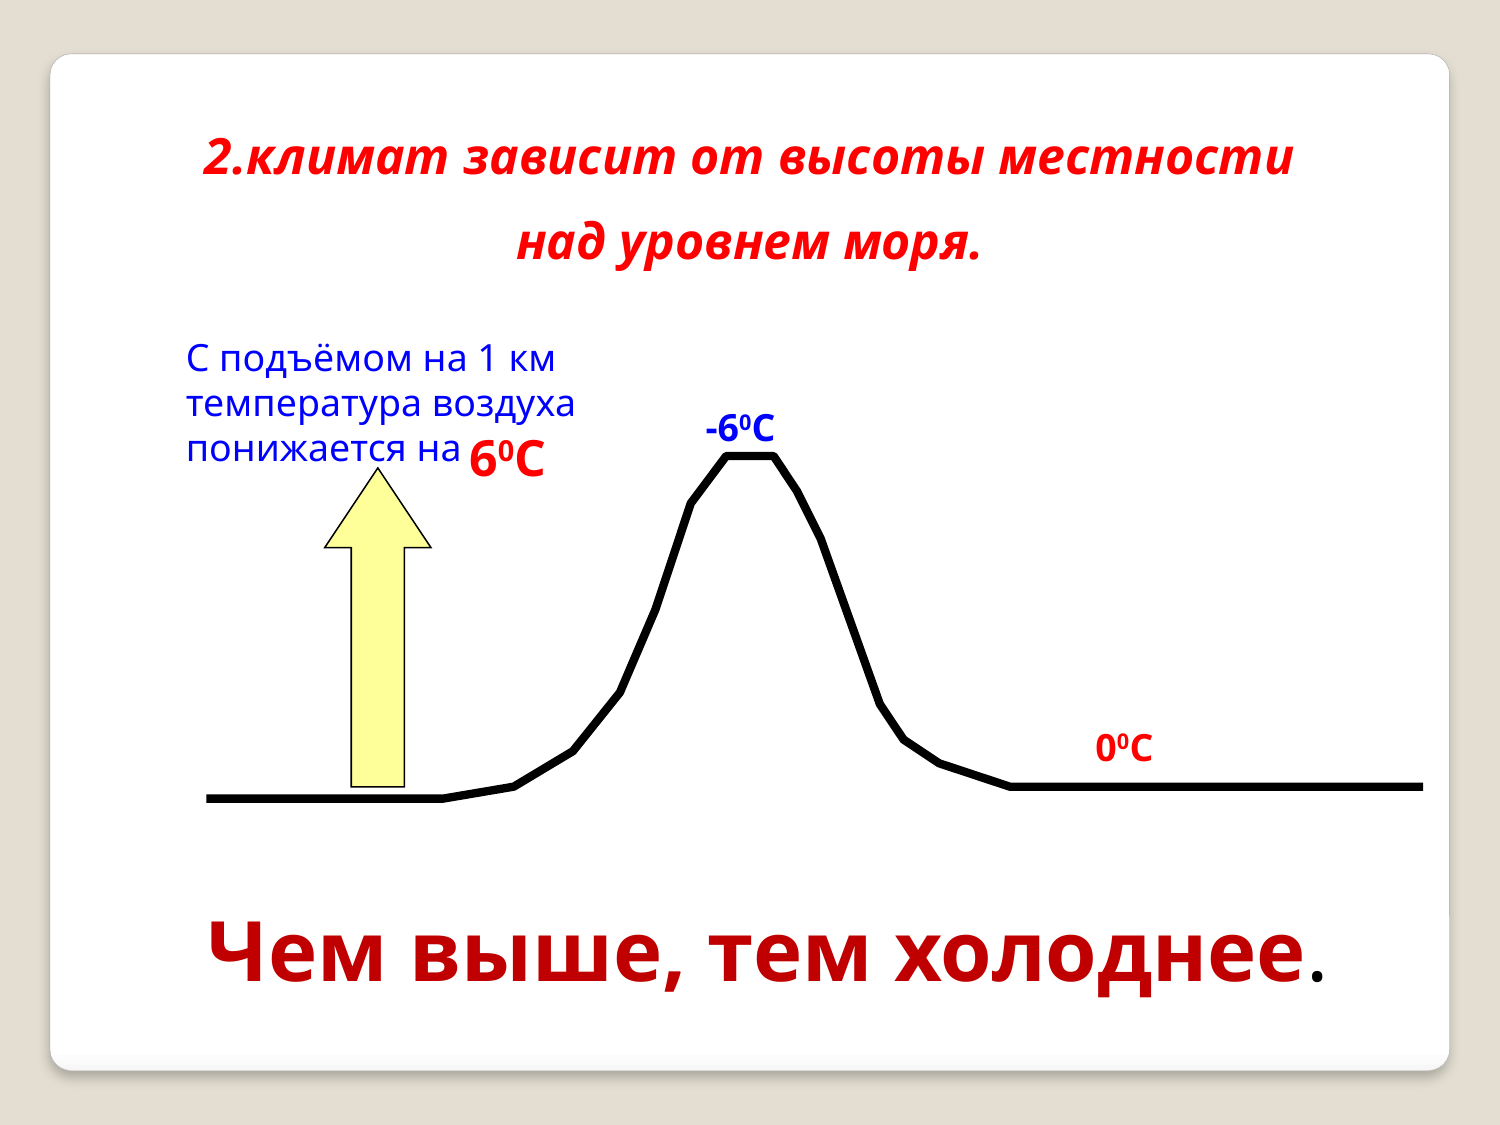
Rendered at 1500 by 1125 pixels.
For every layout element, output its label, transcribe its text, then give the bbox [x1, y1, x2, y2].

text_box 60С [454, 419, 585, 495]
text_box [324, 476, 431, 787]
text_box -60С [690, 397, 833, 457]
text_box С подъёмом на 1 км температура воздуха понижается на [171, 362, 620, 476]
text_box 2.климат зависит от высоты местности над уровнем моря. [0, 117, 1500, 362]
text_box [206, 455, 1424, 799]
text_box 00С [1080, 716, 1187, 776]
text_box Чем выше, тем холоднее. [58, 890, 1479, 1006]
